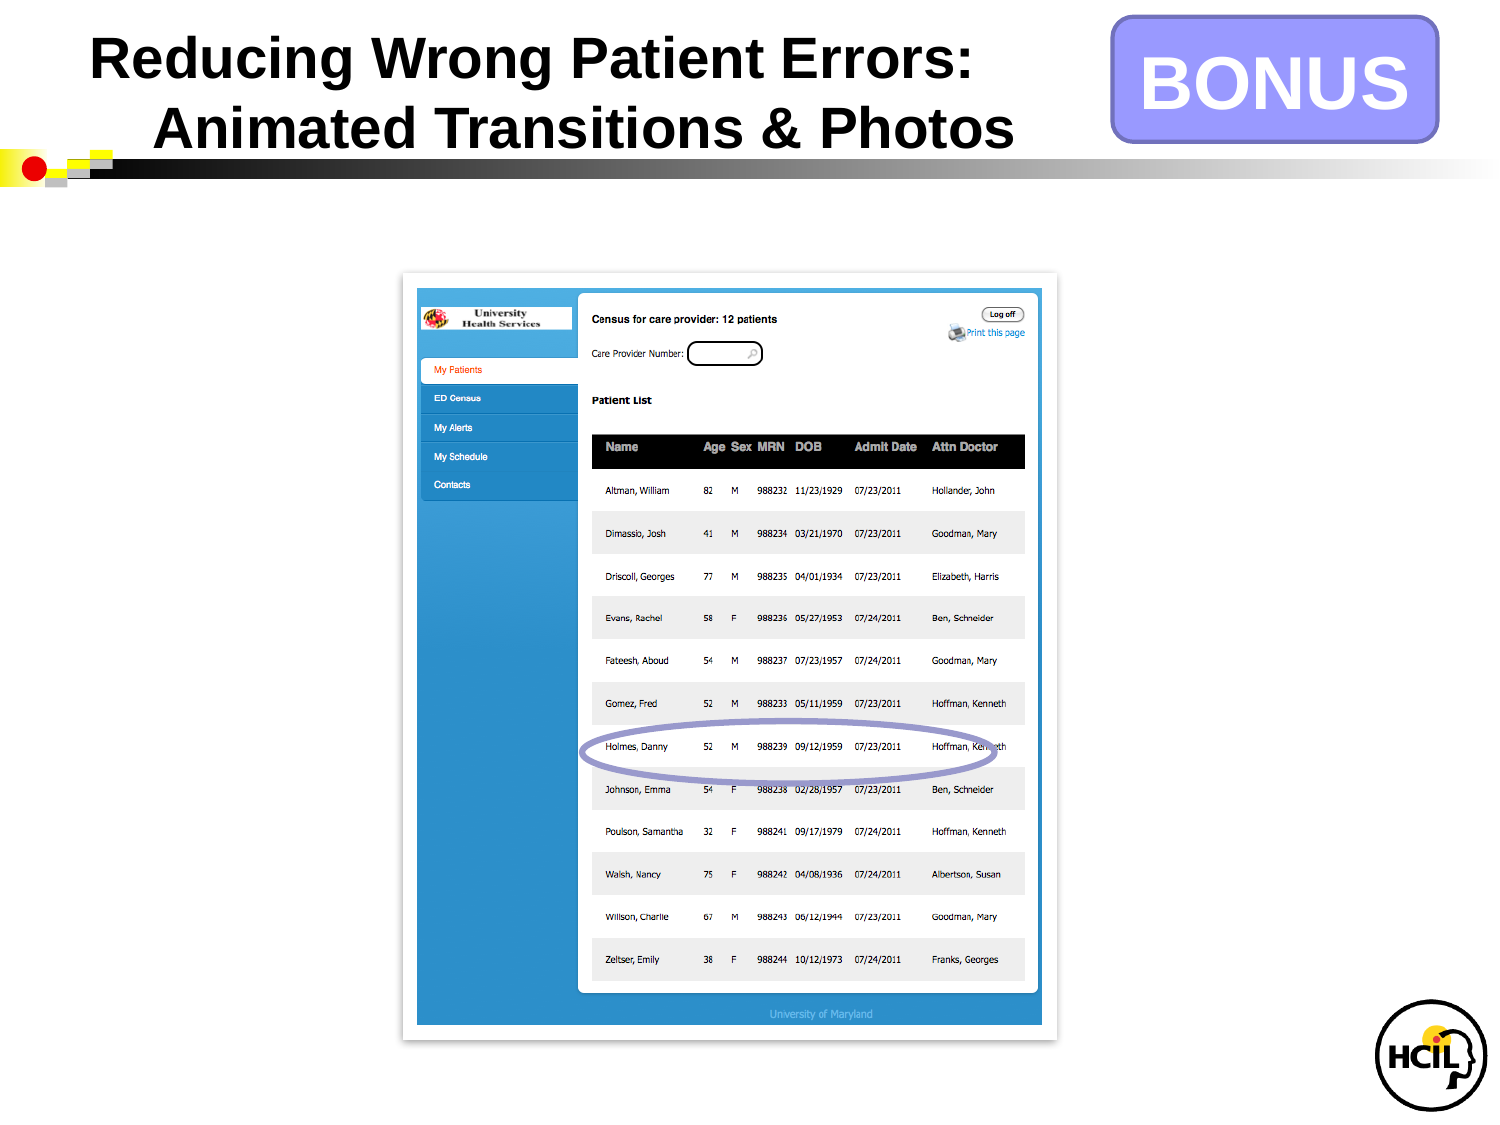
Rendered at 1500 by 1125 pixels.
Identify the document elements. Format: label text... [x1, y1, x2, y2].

picture [1374, 999, 1488, 1112]
text_box Reducing Wrong Patient Errors: Animated Transitions & Photos [74, 12, 1425, 200]
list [417, 287, 1043, 1026]
text_box BONUS [1110, 14, 1440, 144]
